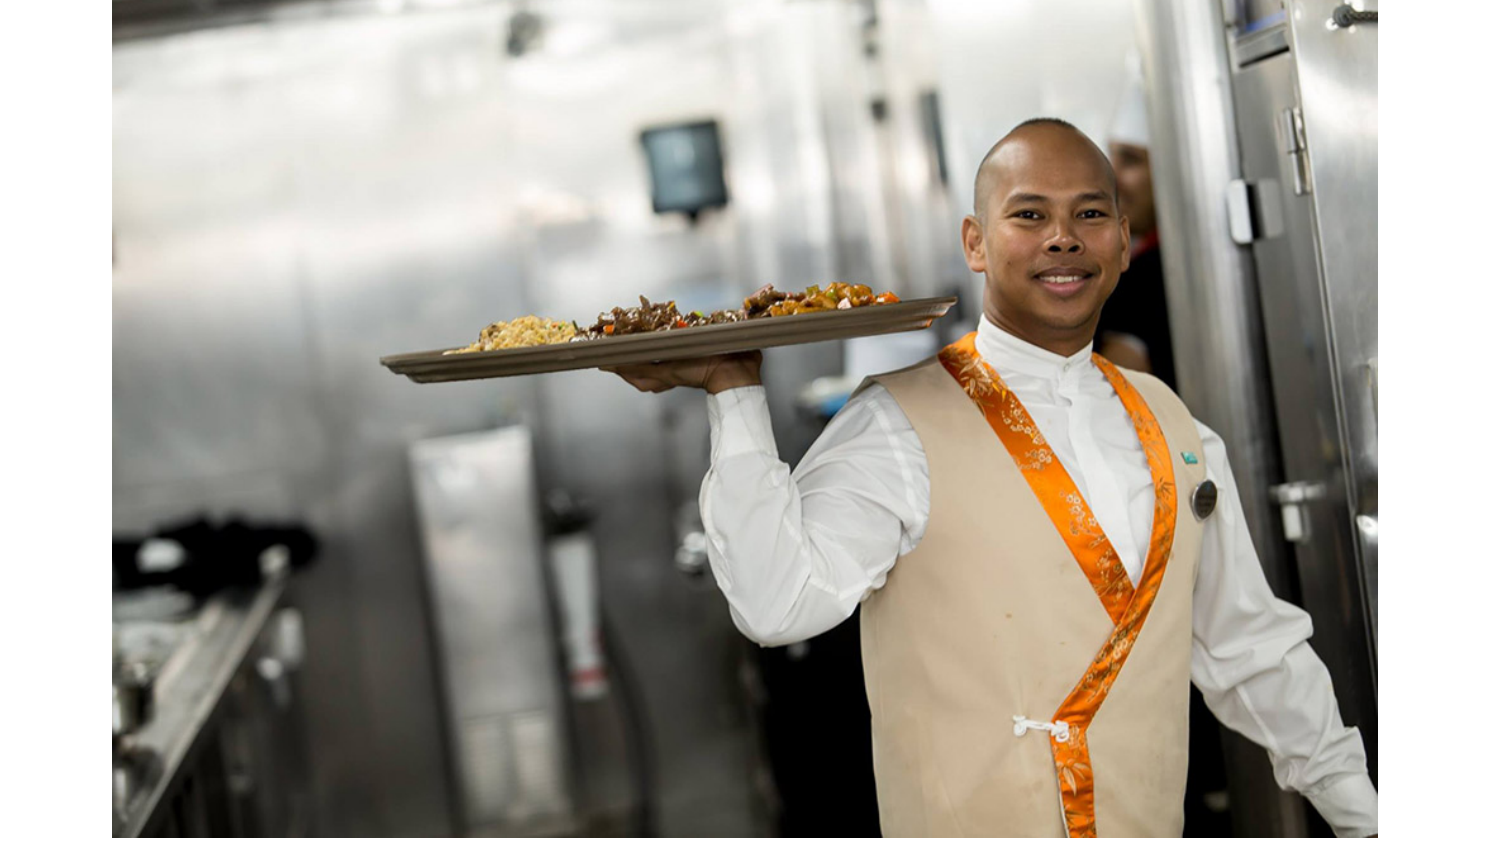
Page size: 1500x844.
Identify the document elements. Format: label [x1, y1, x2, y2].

picture [111, 0, 1378, 838]
